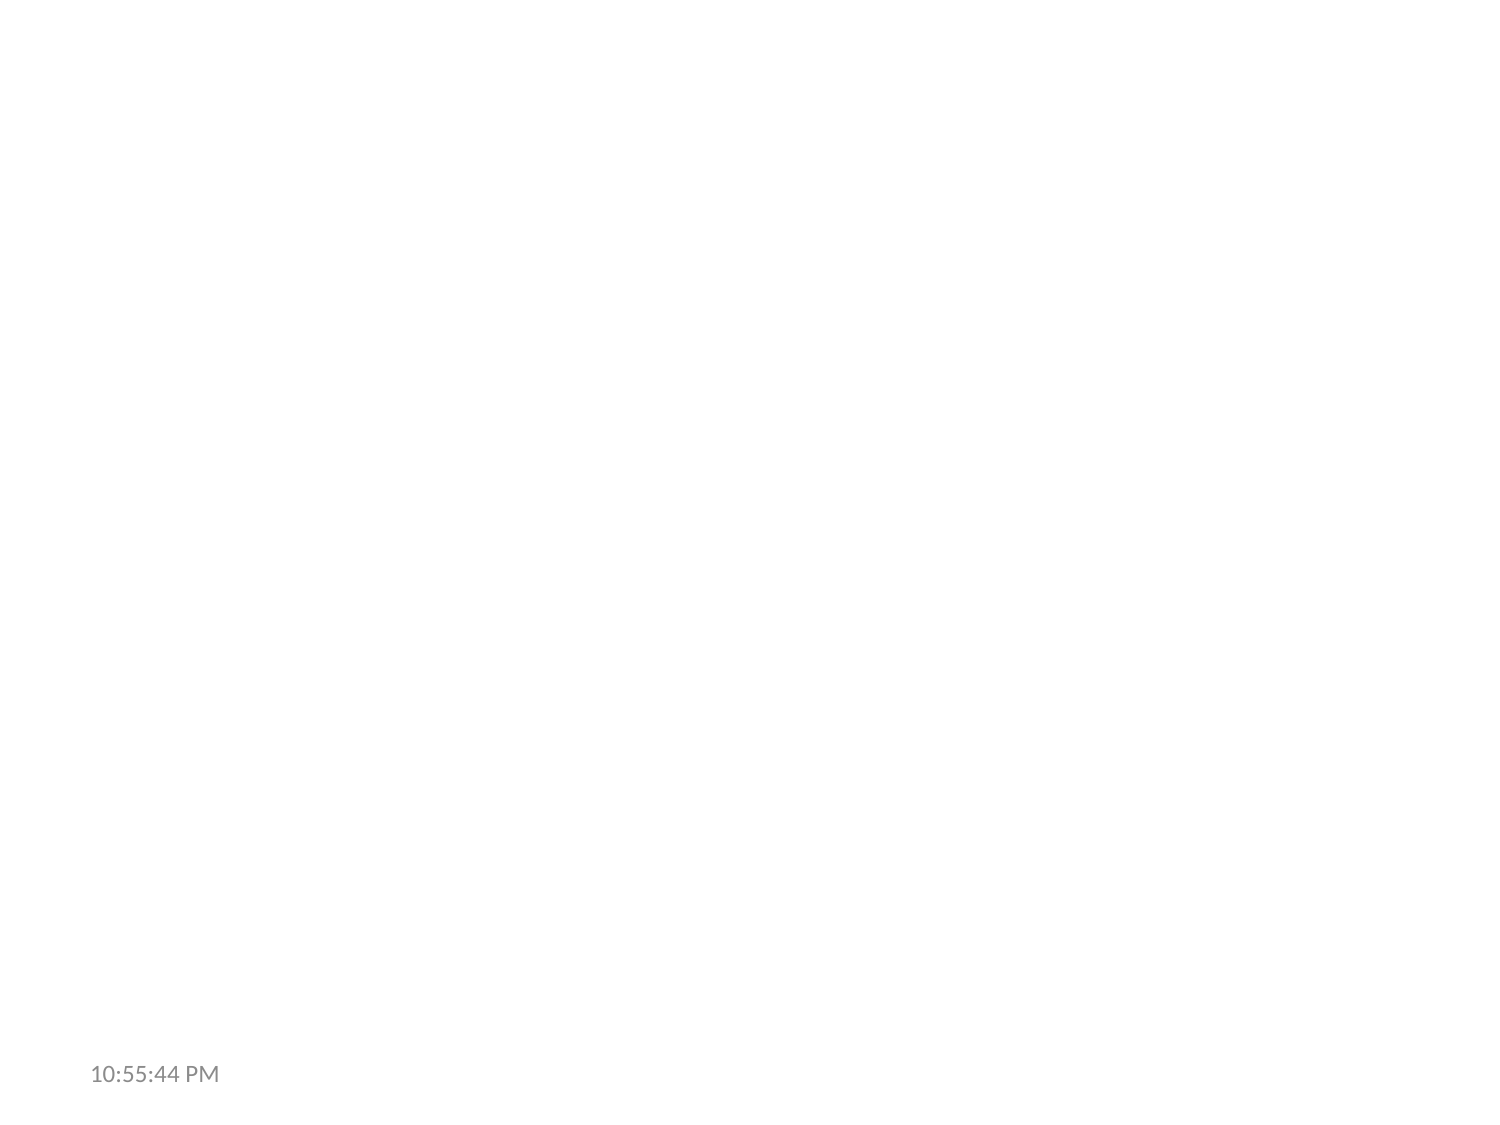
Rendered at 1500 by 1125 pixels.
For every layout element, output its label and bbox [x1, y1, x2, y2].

slide_number [75, 1042, 425, 1103]
